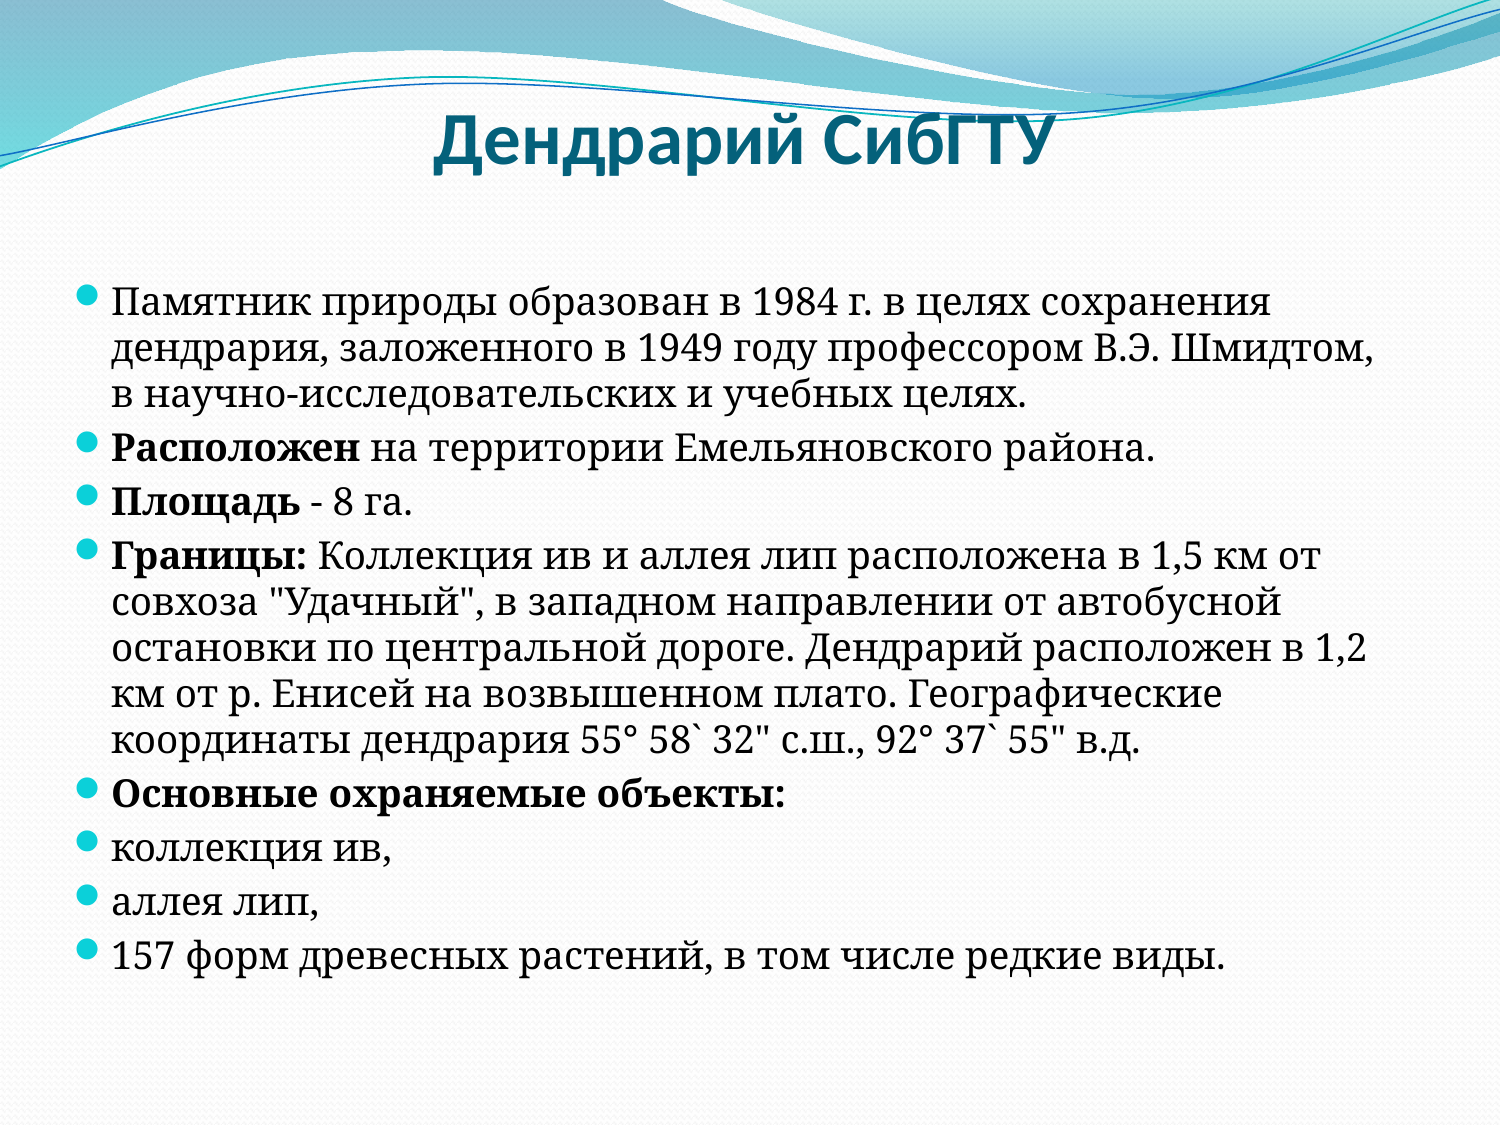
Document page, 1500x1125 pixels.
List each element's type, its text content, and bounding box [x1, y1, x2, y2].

title Дендрарий СибГТУ [70, 82, 1421, 270]
list Памятник природы образован в 1984 г. в целях сохранения дендрария, заложенного в 1949 году профессором В.Э. Шмидтом, в научно-исследовательских и учебных целях. Расположен на территории Емельяновского района. Площадь - 8 га. Границы: Коллекция ив и аллея лип расположена в 1,5 км от совхоза "Удачный", в западном направлении от автобусной остановки по центральной дороге. Дендрарий расположен в 1,2 км от р. Енисей на возвышенном плато. Географические координаты дендрария 55° 58` 32" с.ш., 92° 37` 55" в.д. Основные охраняемые объекты: коллекция ив, аллея лип, 157 форм древесных растений, в том числе редкие виды. [58, 269, 1409, 990]
